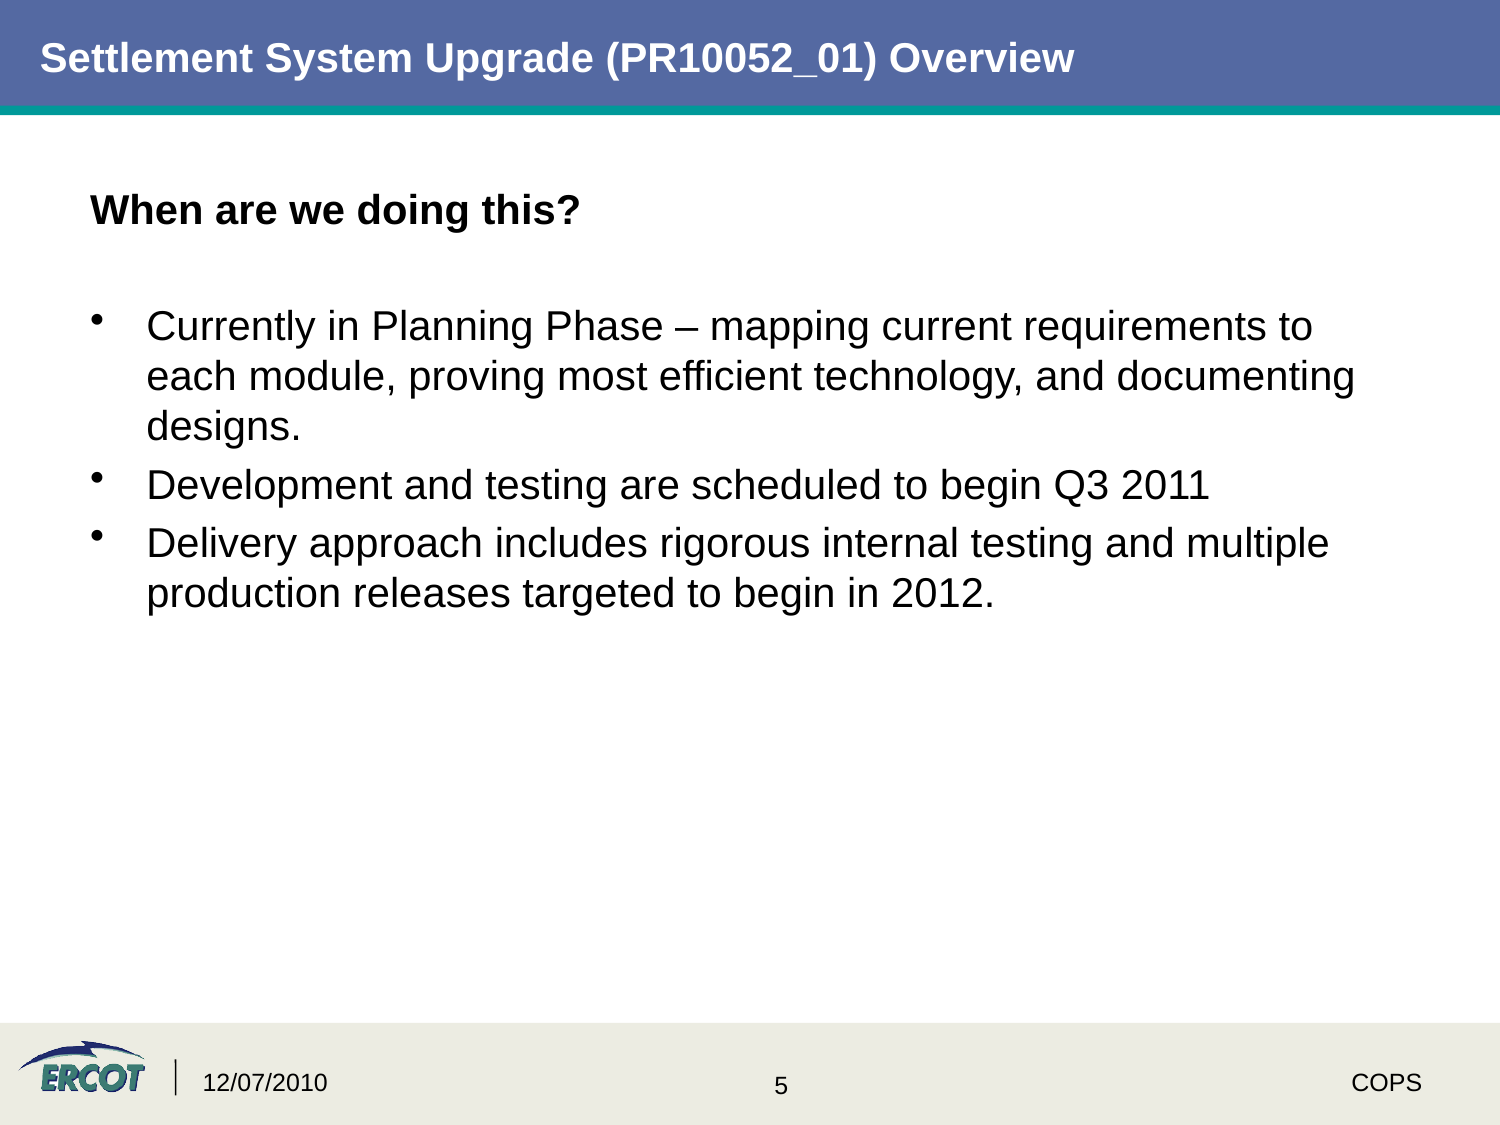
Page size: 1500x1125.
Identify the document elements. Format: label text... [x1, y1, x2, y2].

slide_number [187, 1059, 538, 1125]
list When are we doing this? Currently in Planning Phase – mapping current requirements to each module, proving most efficient technology, and documenting designs. Development and testing are scheduled to begin Q3 2011 Delivery approach includes rigorous internal testing and multiple production releases targeted to begin in 2012. [74, 174, 1426, 951]
footer COPS [1024, 1059, 1438, 1125]
title Settlement System Upgrade (PR10052_01) Overview [24, 0, 1451, 113]
picture [10, 1031, 151, 1111]
